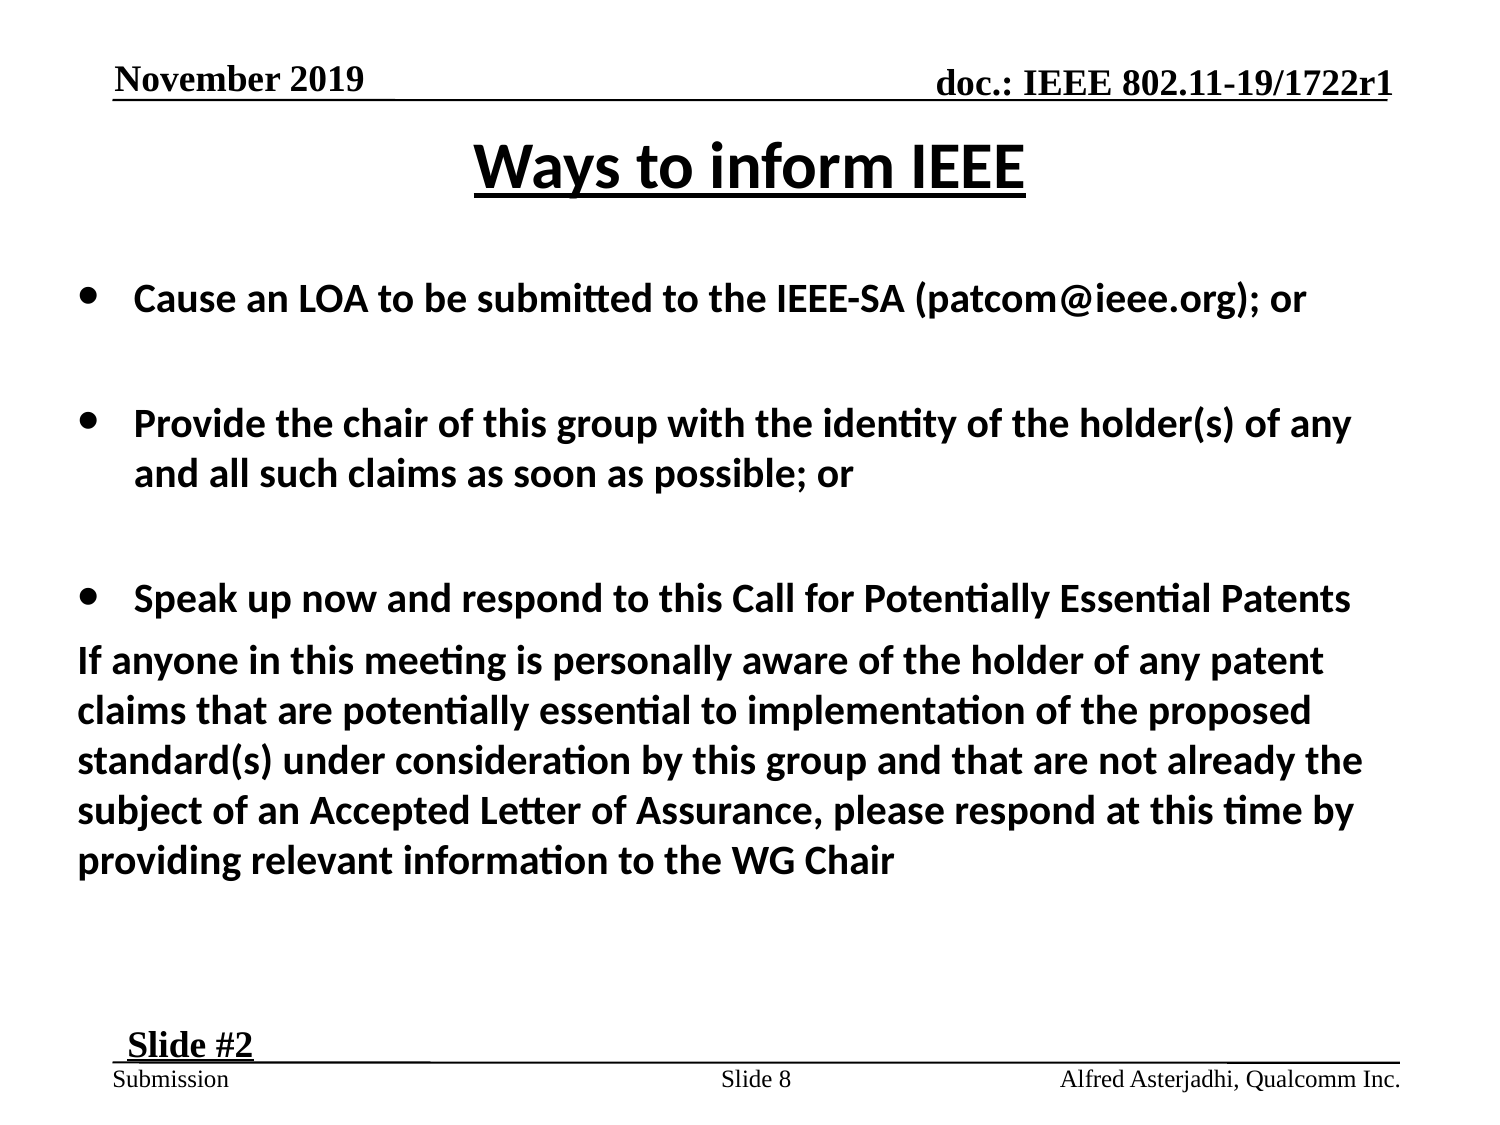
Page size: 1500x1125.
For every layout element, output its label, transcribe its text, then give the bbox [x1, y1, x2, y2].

text_box Slide #2 [112, 1012, 269, 1073]
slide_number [114, 54, 423, 100]
list Cause an LOA to be submitted to the IEEE-SA (patcom@ieee.org); or Provide the chair of this group with the identity of the holder(s) of any and all such claims as soon as possible; or Speak up now and respond to this Call for Potentially Essential Patents If anyone in this meeting is personally aware of the holder of any patent claims that are potentially essential to implementation of the proposed standard(s) under consideration by this group and that are not already the subject of an Accepted Letter of Assurance, please respond at this time by providing relevant information to the WG Chair [62, 262, 1438, 938]
title Ways to inform IEEE [112, 74, 1388, 250]
footer Alfred Asterjadhi, Qualcomm Inc. [878, 1061, 1402, 1093]
slide_number Slide 8 [712, 1061, 800, 1123]
